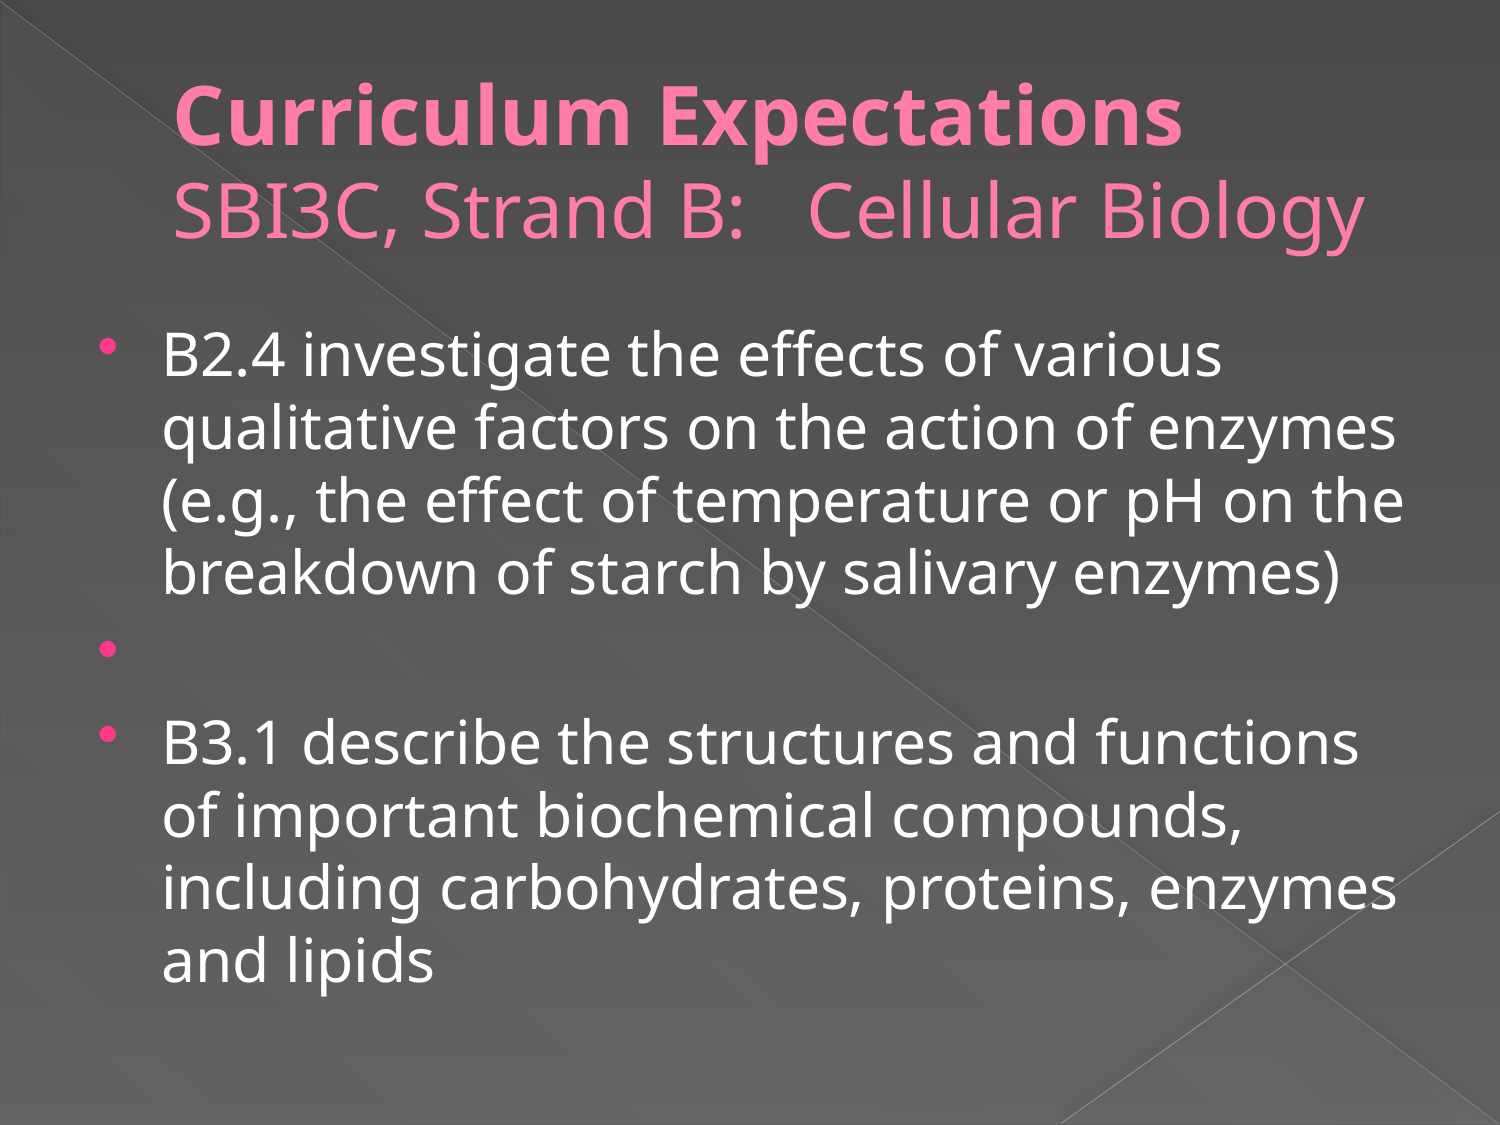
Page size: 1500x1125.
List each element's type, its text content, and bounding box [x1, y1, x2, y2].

list B2.4 investigate the effects of various qualitative factors on the action of enzymes (e.g., the effect of temperature or pH on the breakdown of starch by salivary enzymes) B3.1 describe the structures and functions of important biochemical compounds, including carbohydrates, proteins, enzymes and lipids [75, 308, 1425, 1059]
title Curriculum Expectations SBI3C, Strand B: Cellular Biology [75, 43, 1425, 274]
